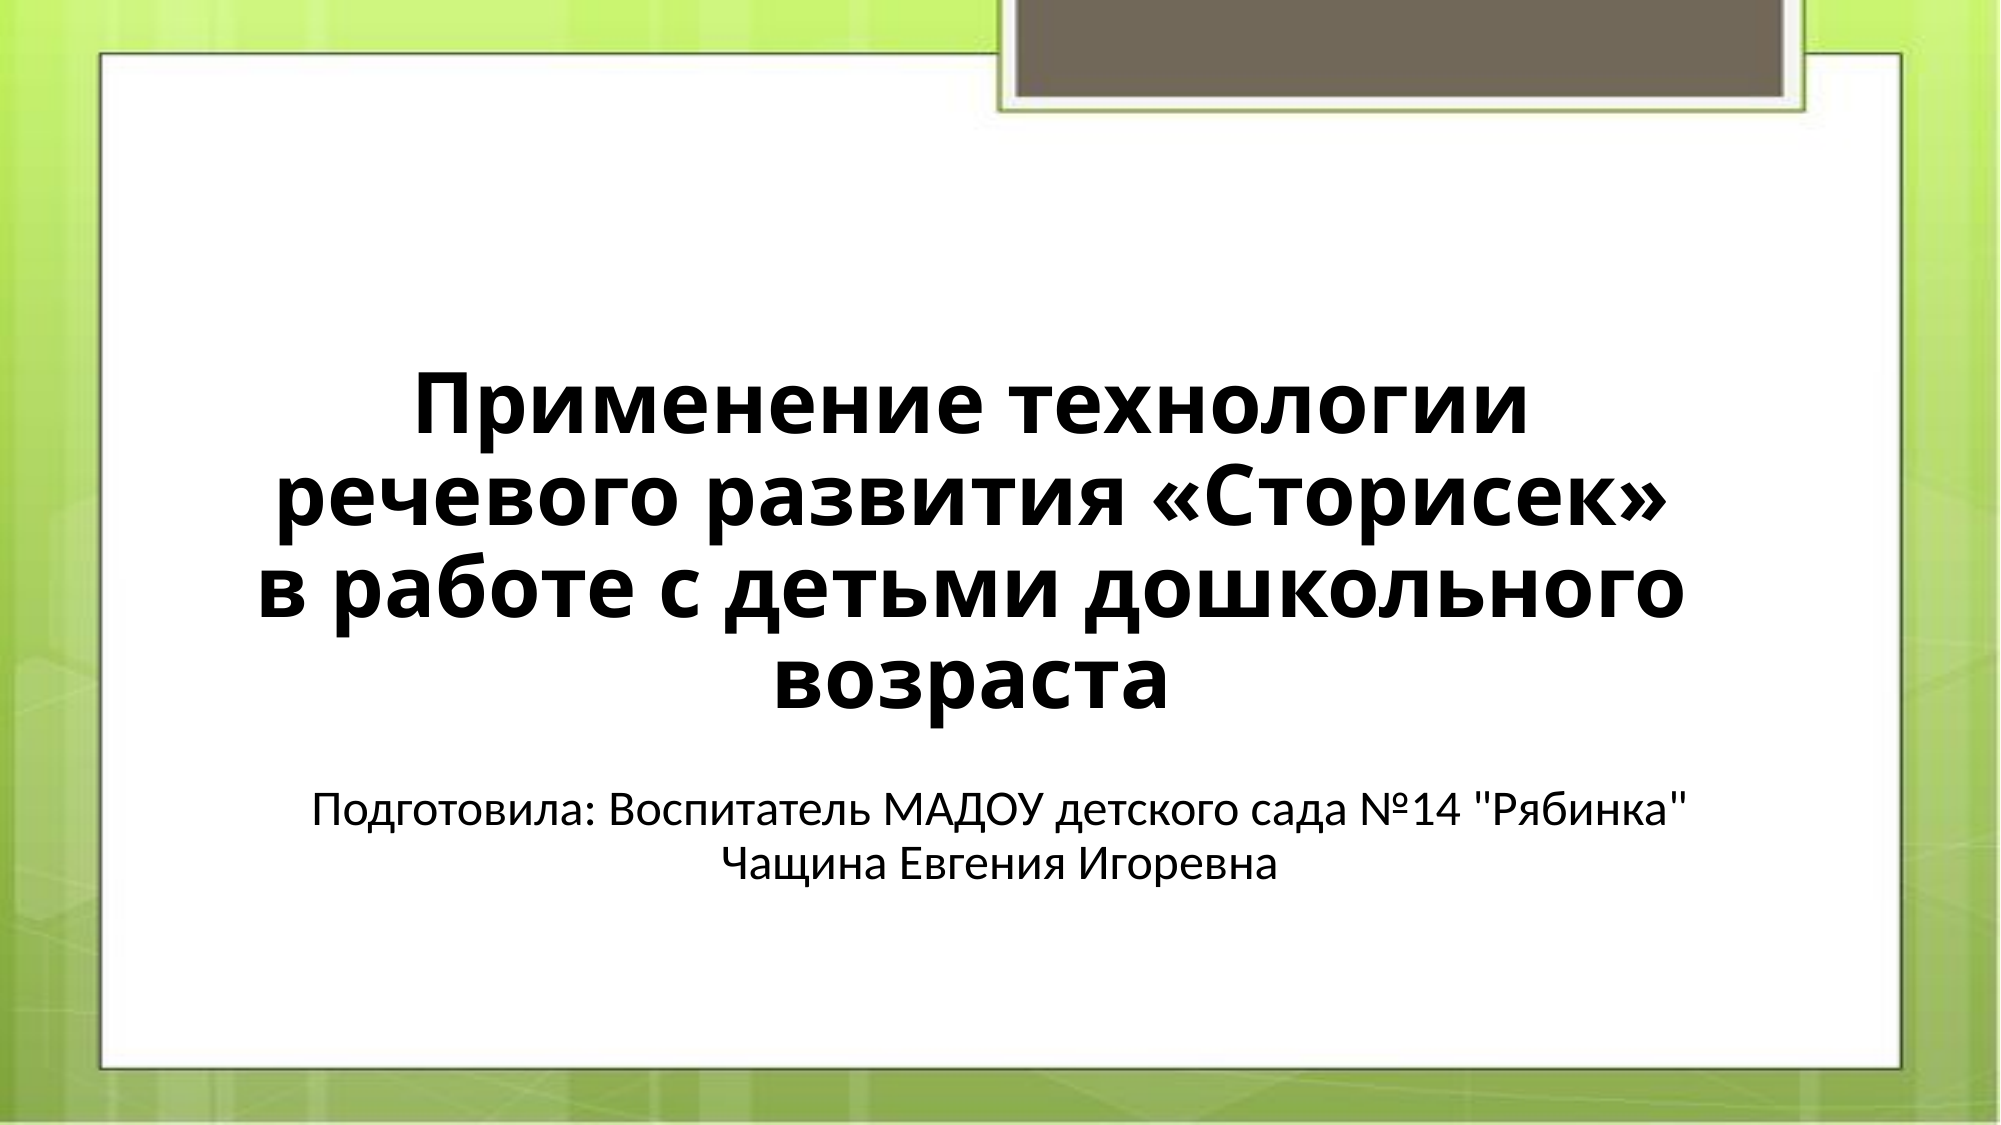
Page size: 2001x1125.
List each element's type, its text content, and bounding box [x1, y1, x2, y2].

subtitle Подготовила: Воспитатель МАДОУ детского сада №14 "Рябинка" Чащина Евгения Игоревна [249, 775, 1750, 1047]
title Применение технологии речевого развития «Сторисек» в работе с детьми дошкольного возраста [221, 343, 1722, 735]
picture [0, 0, 2001, 1125]
